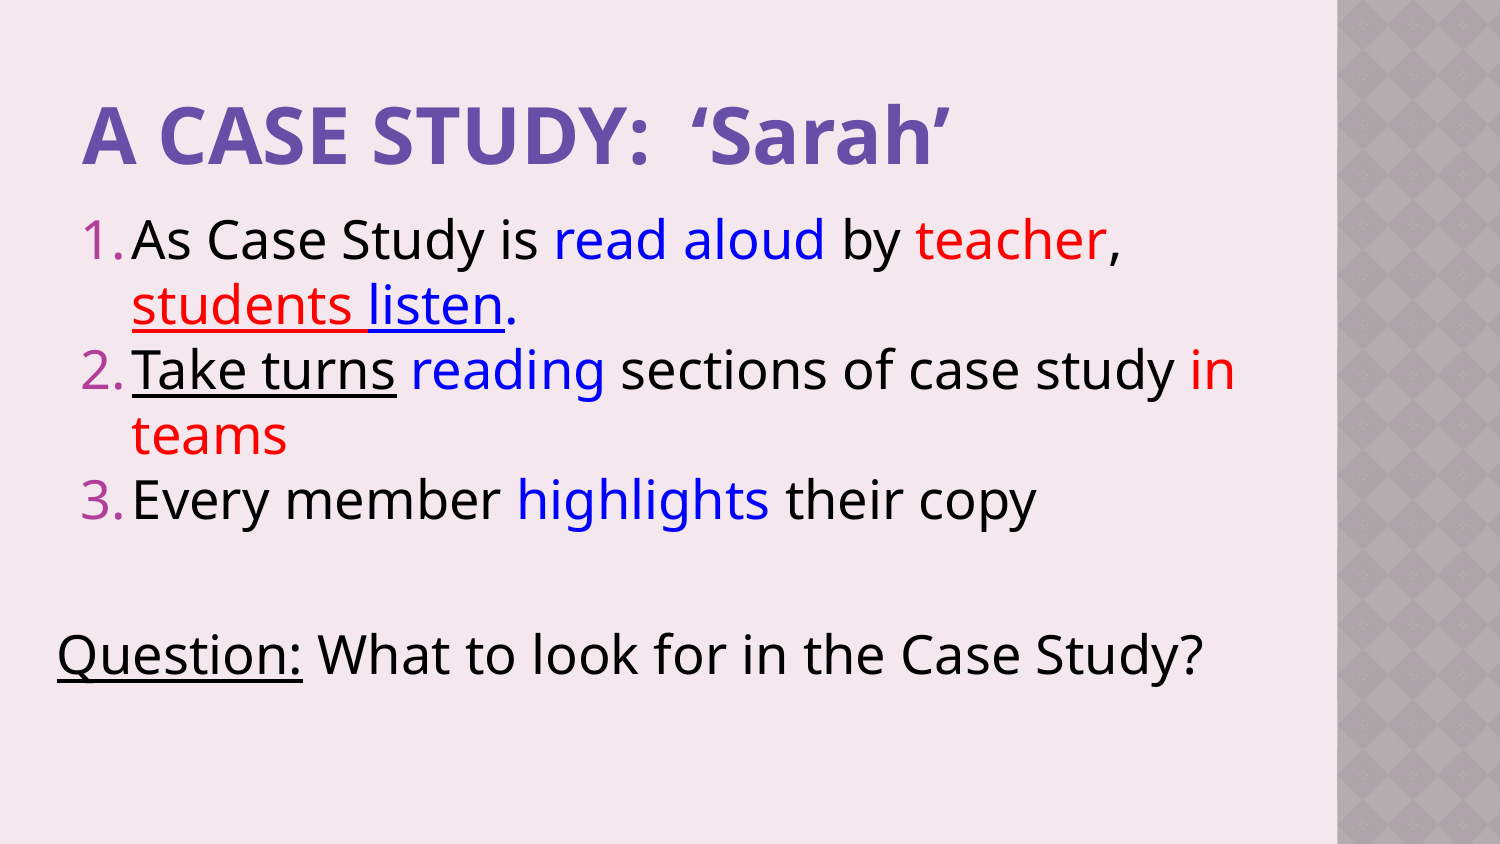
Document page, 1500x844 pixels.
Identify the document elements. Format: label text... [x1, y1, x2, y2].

title A CASE STUDY: ‘Sarah’ [75, 39, 1263, 181]
list As Case Study is read aloud by teacher, students listen. Take turns reading sections of case study in teams Every member highlights their copy Question: What to look for in the Case Study? [41, 198, 1354, 795]
